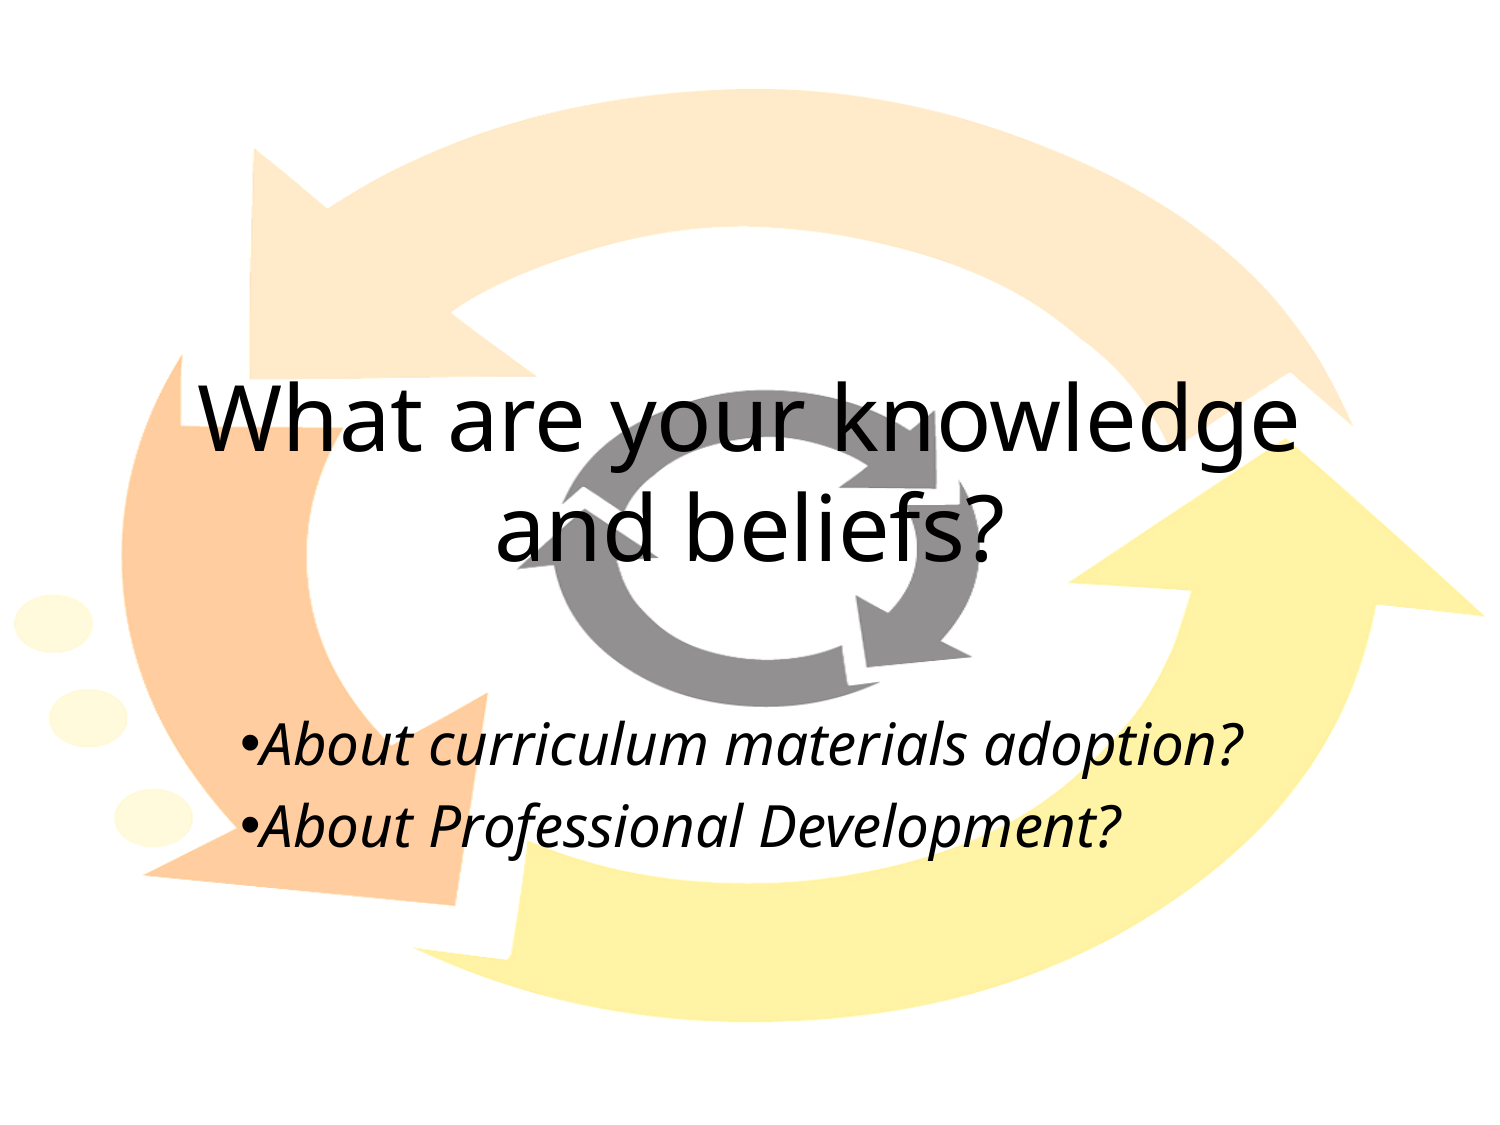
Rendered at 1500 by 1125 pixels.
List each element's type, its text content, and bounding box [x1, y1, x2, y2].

title What are your knowledge and beliefs? [112, 349, 1388, 591]
subtitle About curriculum materials adoption? About Professional Development? [224, 699, 1338, 988]
